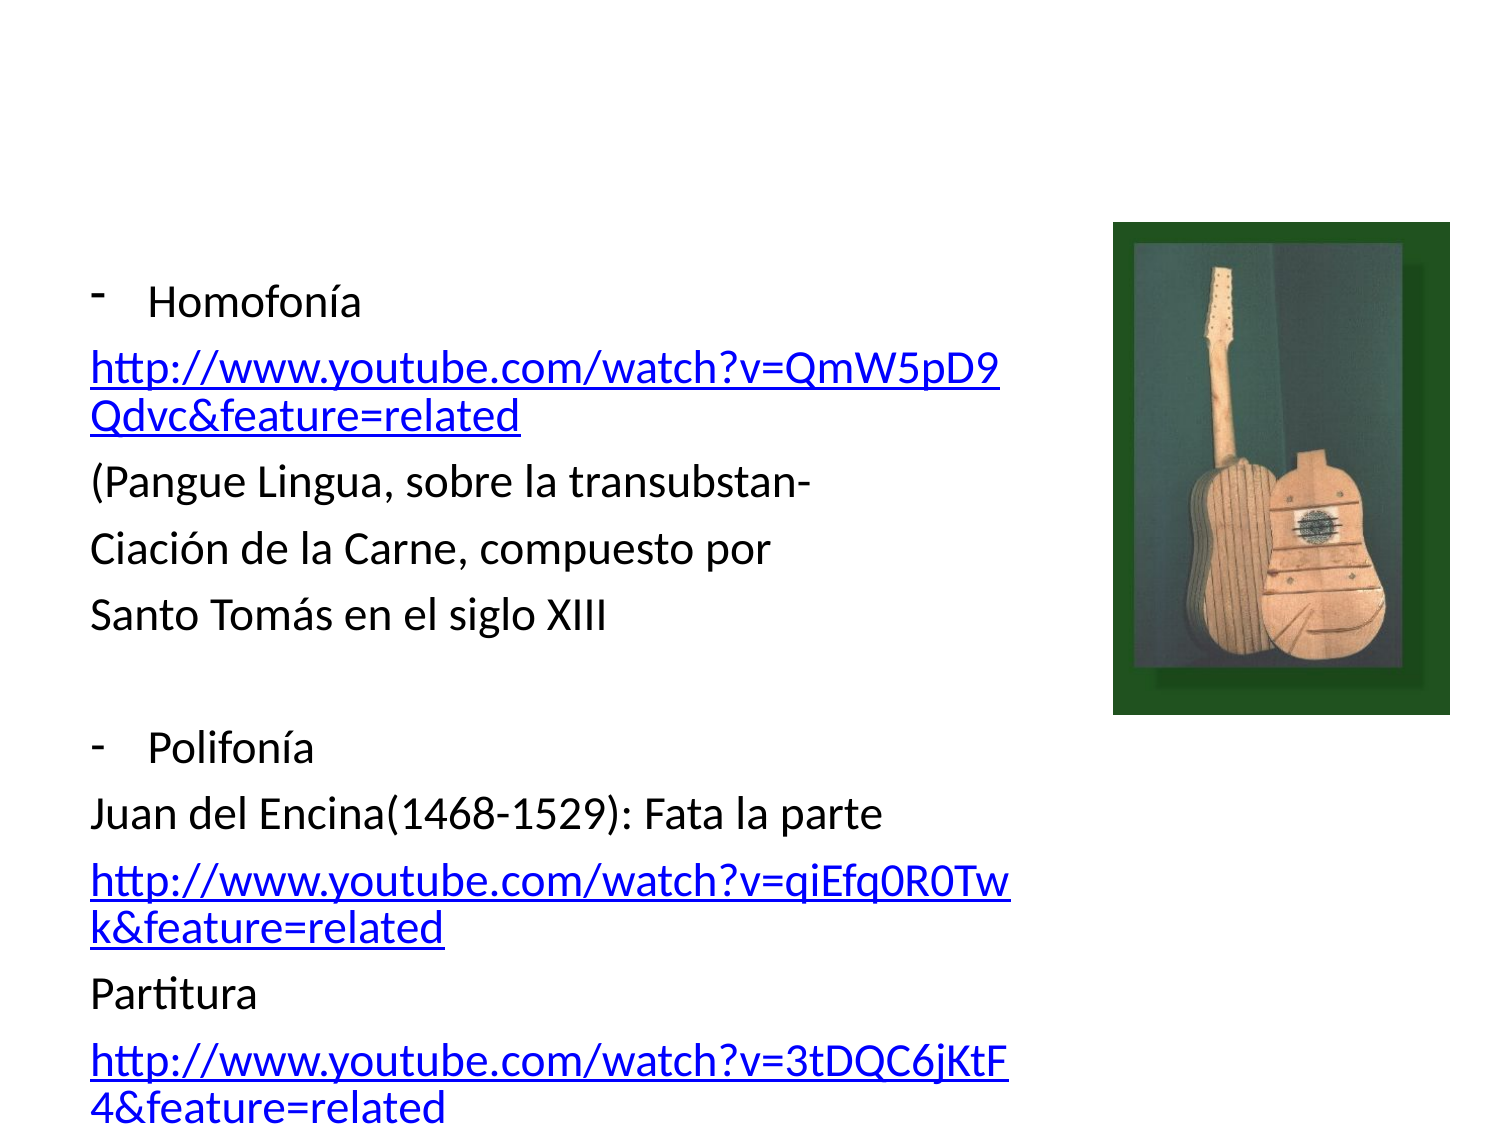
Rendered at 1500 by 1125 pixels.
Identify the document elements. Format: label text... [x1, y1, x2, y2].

list Homofonía http://www.youtube.com/watch?v=QmW5pD9Qdvc&feature=related (Pangue Lingua, sobre la transubstan- Ciación de la Carne, compuesto por Santo Tomás en el siglo XIII Polifonía Juan del Encina(1468-1529): Fata la parte http://www.youtube.com/watch?v=qiEfq0R0Twk&feature=related Partitura http://www.youtube.com/watch?v=3tDQC6jKtF4&feature=related [75, 262, 1043, 1005]
picture [1113, 222, 1450, 715]
